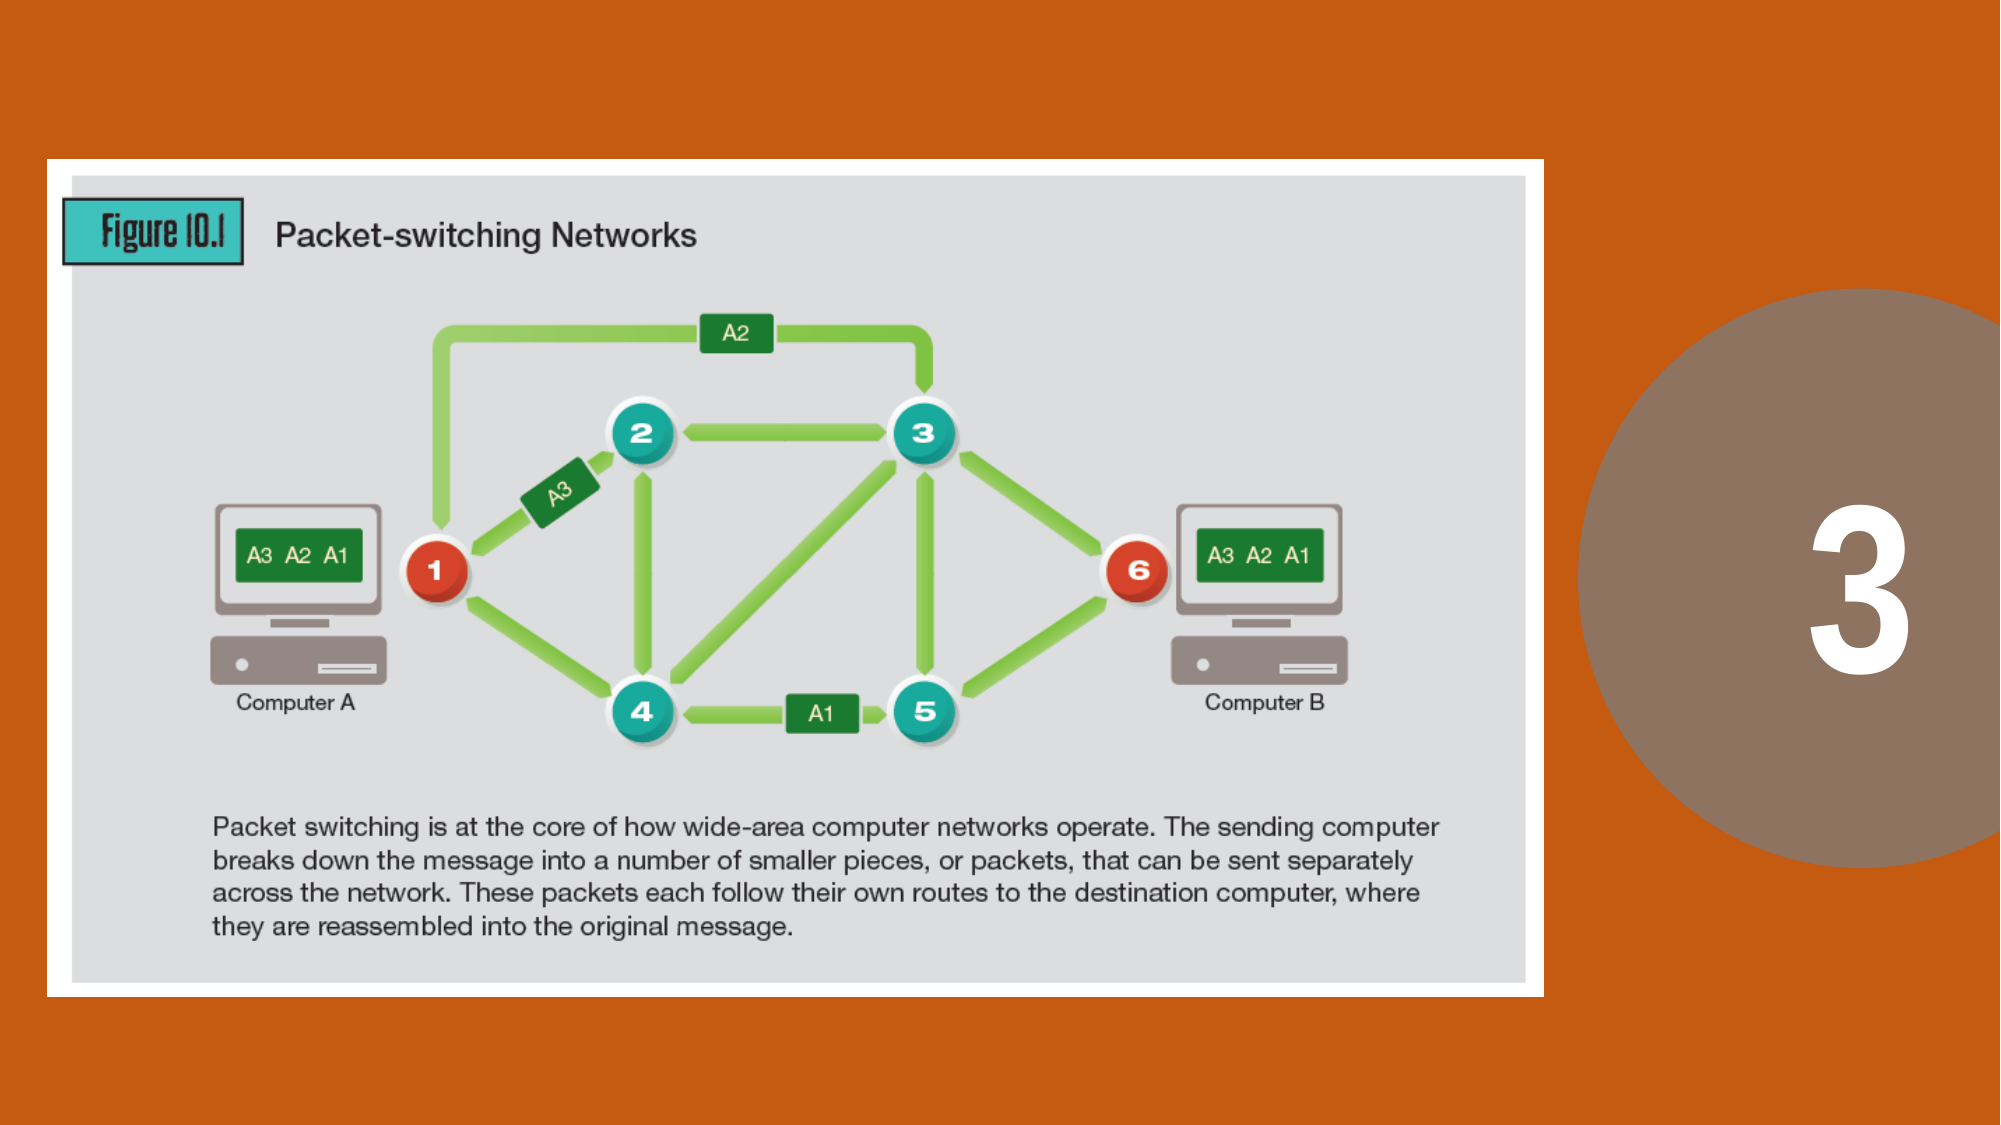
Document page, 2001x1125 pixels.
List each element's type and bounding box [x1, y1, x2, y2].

list [47, 159, 1544, 997]
text_box [1578, 288, 2000, 869]
